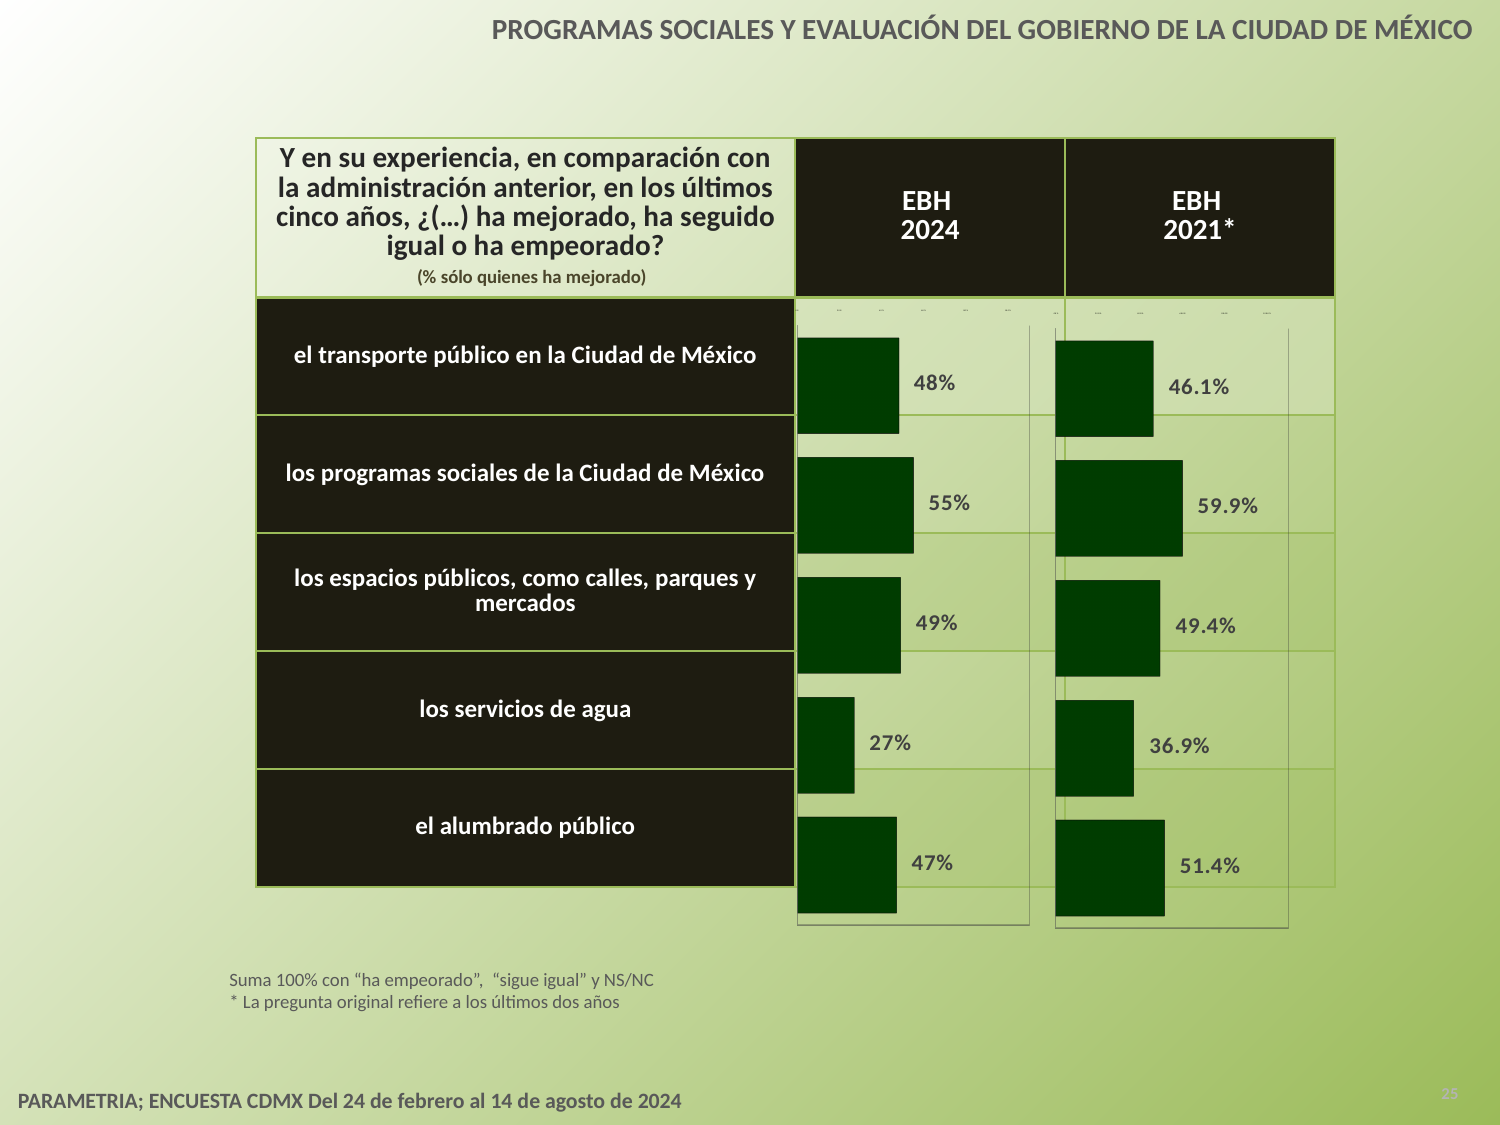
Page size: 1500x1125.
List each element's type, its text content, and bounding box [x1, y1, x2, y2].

table_cell los servicios de agua [257, 652, 786, 768]
table_cell los espacios públicos, como calles, parques y mercados [257, 534, 786, 650]
table_header EBH 2021* [1066, 139, 1334, 296]
text_box PARAMETRIA; ENCUESTA CDMX Del 24 de febrero al 14 de agosto de 2024 [3, 1079, 1415, 1121]
table_cell el transporte público en la Ciudad de México [257, 299, 794, 414]
table_cell los programas sociales de la Ciudad de México [257, 416, 786, 532]
list PROGRAMAS SOCIALES Y EVALUACIÓN DEL GOBIERNO DE LA CIUDAD DE MÉXICO [472, 0, 1495, 60]
table_cell [796, 299, 1064, 309]
table_cell [1066, 299, 1334, 312]
table_header Y en su experiencia, en comparación con la administración anterior, en los últimos cinco años, ¿(…) ha mejorado, ha seguido igual o ha empeorado? (% sólo quienes ha mejorado) [257, 139, 794, 296]
chart [786, 309, 1366, 933]
slide_number 25 [1413, 1072, 1487, 1114]
table_cell el alumbrado público [257, 770, 786, 886]
table_header EBH 2024 [796, 139, 1064, 296]
text_box Suma 100% con “ha empeorado”, “sigue igual” y NS/NC * La pregunta original refiere a los últimos dos años [214, 960, 1450, 1020]
